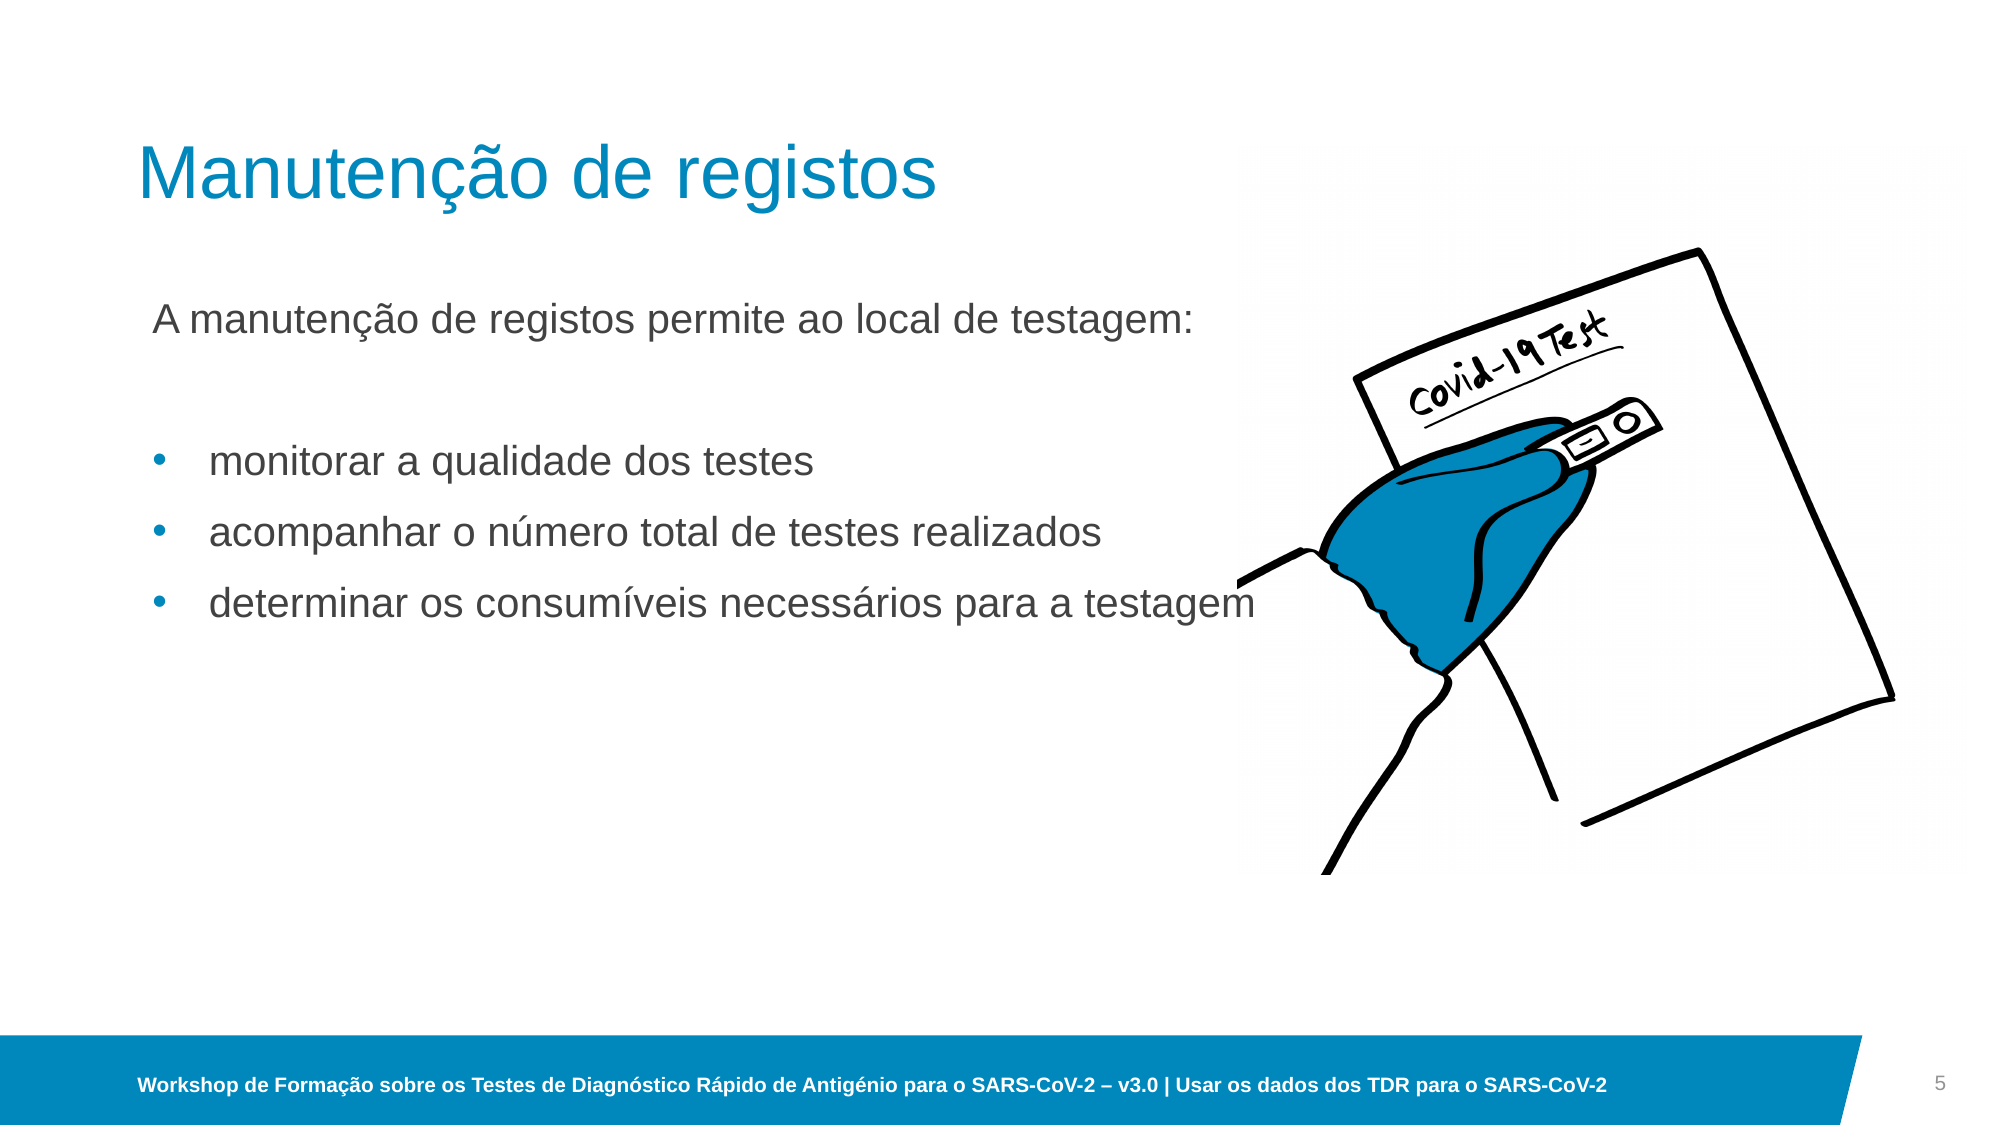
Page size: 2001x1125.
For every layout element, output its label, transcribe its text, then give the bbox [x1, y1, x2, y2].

list A manutenção de registos permite ao local de testagem: monitorar a qualidade dos testes acompanhar o número total de testes realizados determinar os consumíveis necessários para a testagem [137, 284, 1863, 1014]
slide_number 5 [1862, 1035, 1947, 1125]
picture [1237, 145, 1967, 875]
title Manutenção de registos [137, 59, 1863, 215]
footer Workshop de Formação sobre os Testes de Diagnóstico Rápido de Antigénio para o SARS-CoV-2 – v3.0 | Usar os dados dos TDR para o SARS-CoV-2 [137, 1042, 1771, 1125]
